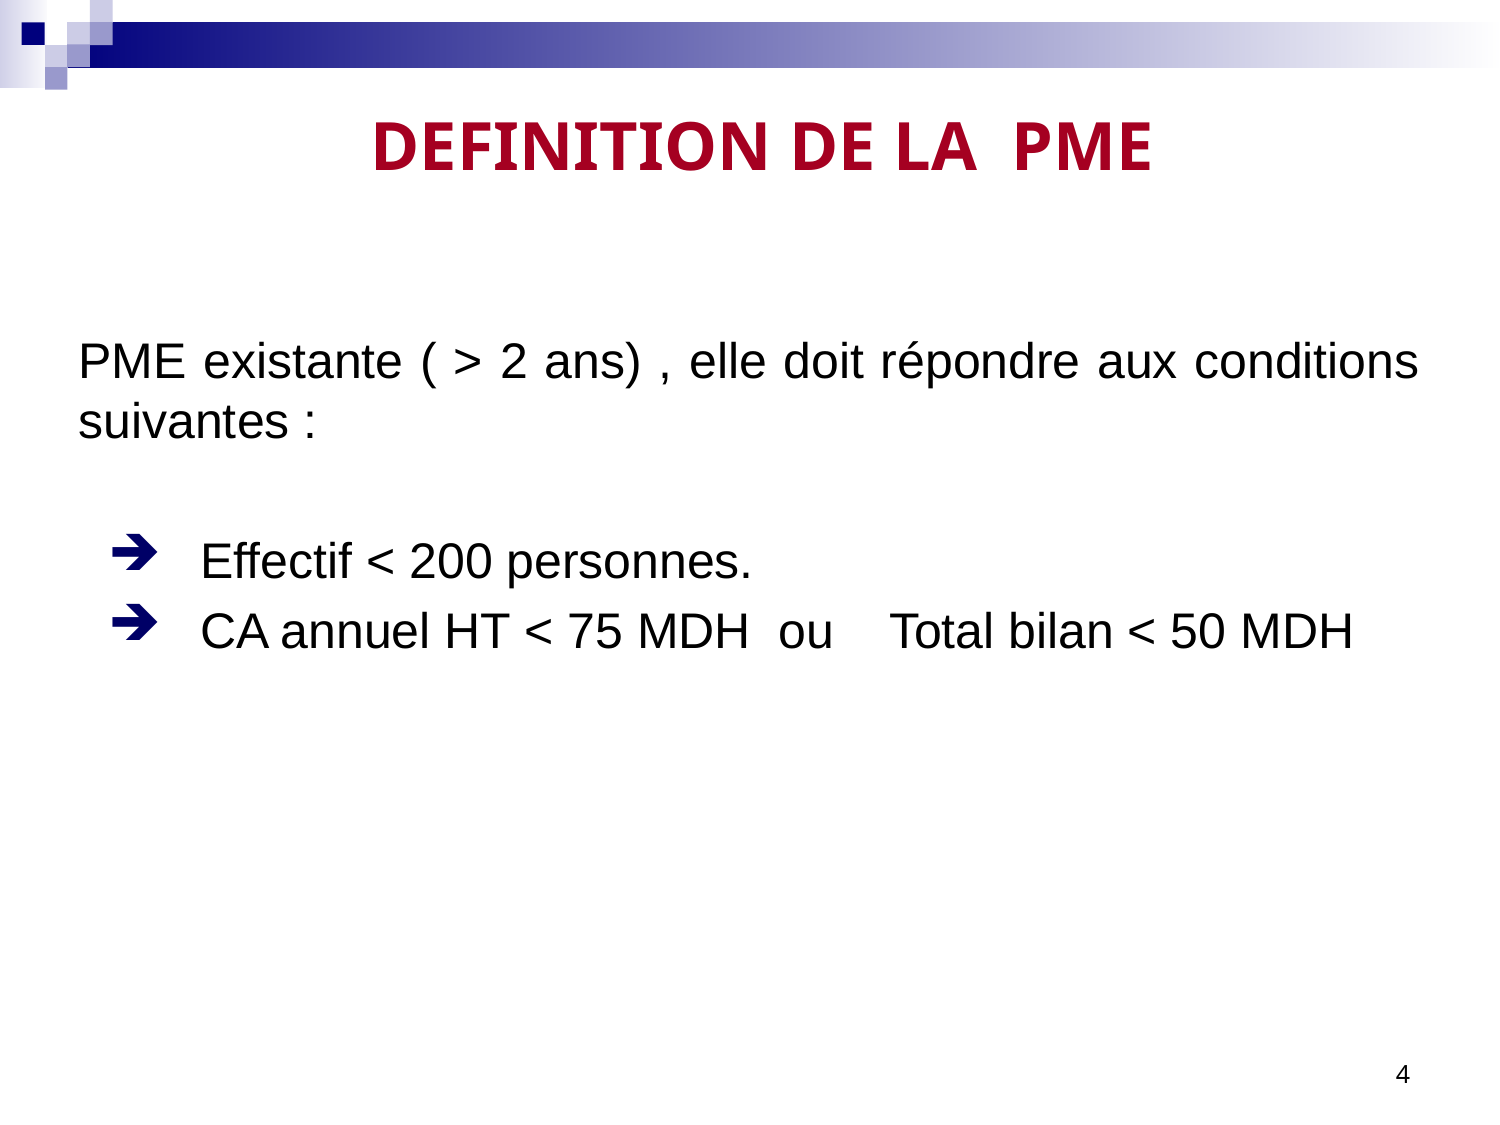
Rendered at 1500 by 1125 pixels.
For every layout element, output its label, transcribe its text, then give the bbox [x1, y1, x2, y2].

slide_number 4 [1074, 1025, 1425, 1100]
list PME existante ( > 2 ans) , elle doit répondre aux conditions suivantes : Effectif < 200 personnes. CA annuel HT < 75 MDH ou Total bilan < 50 MDH [63, 321, 1436, 752]
title DEFINITION DE LA PME [125, 75, 1400, 213]
